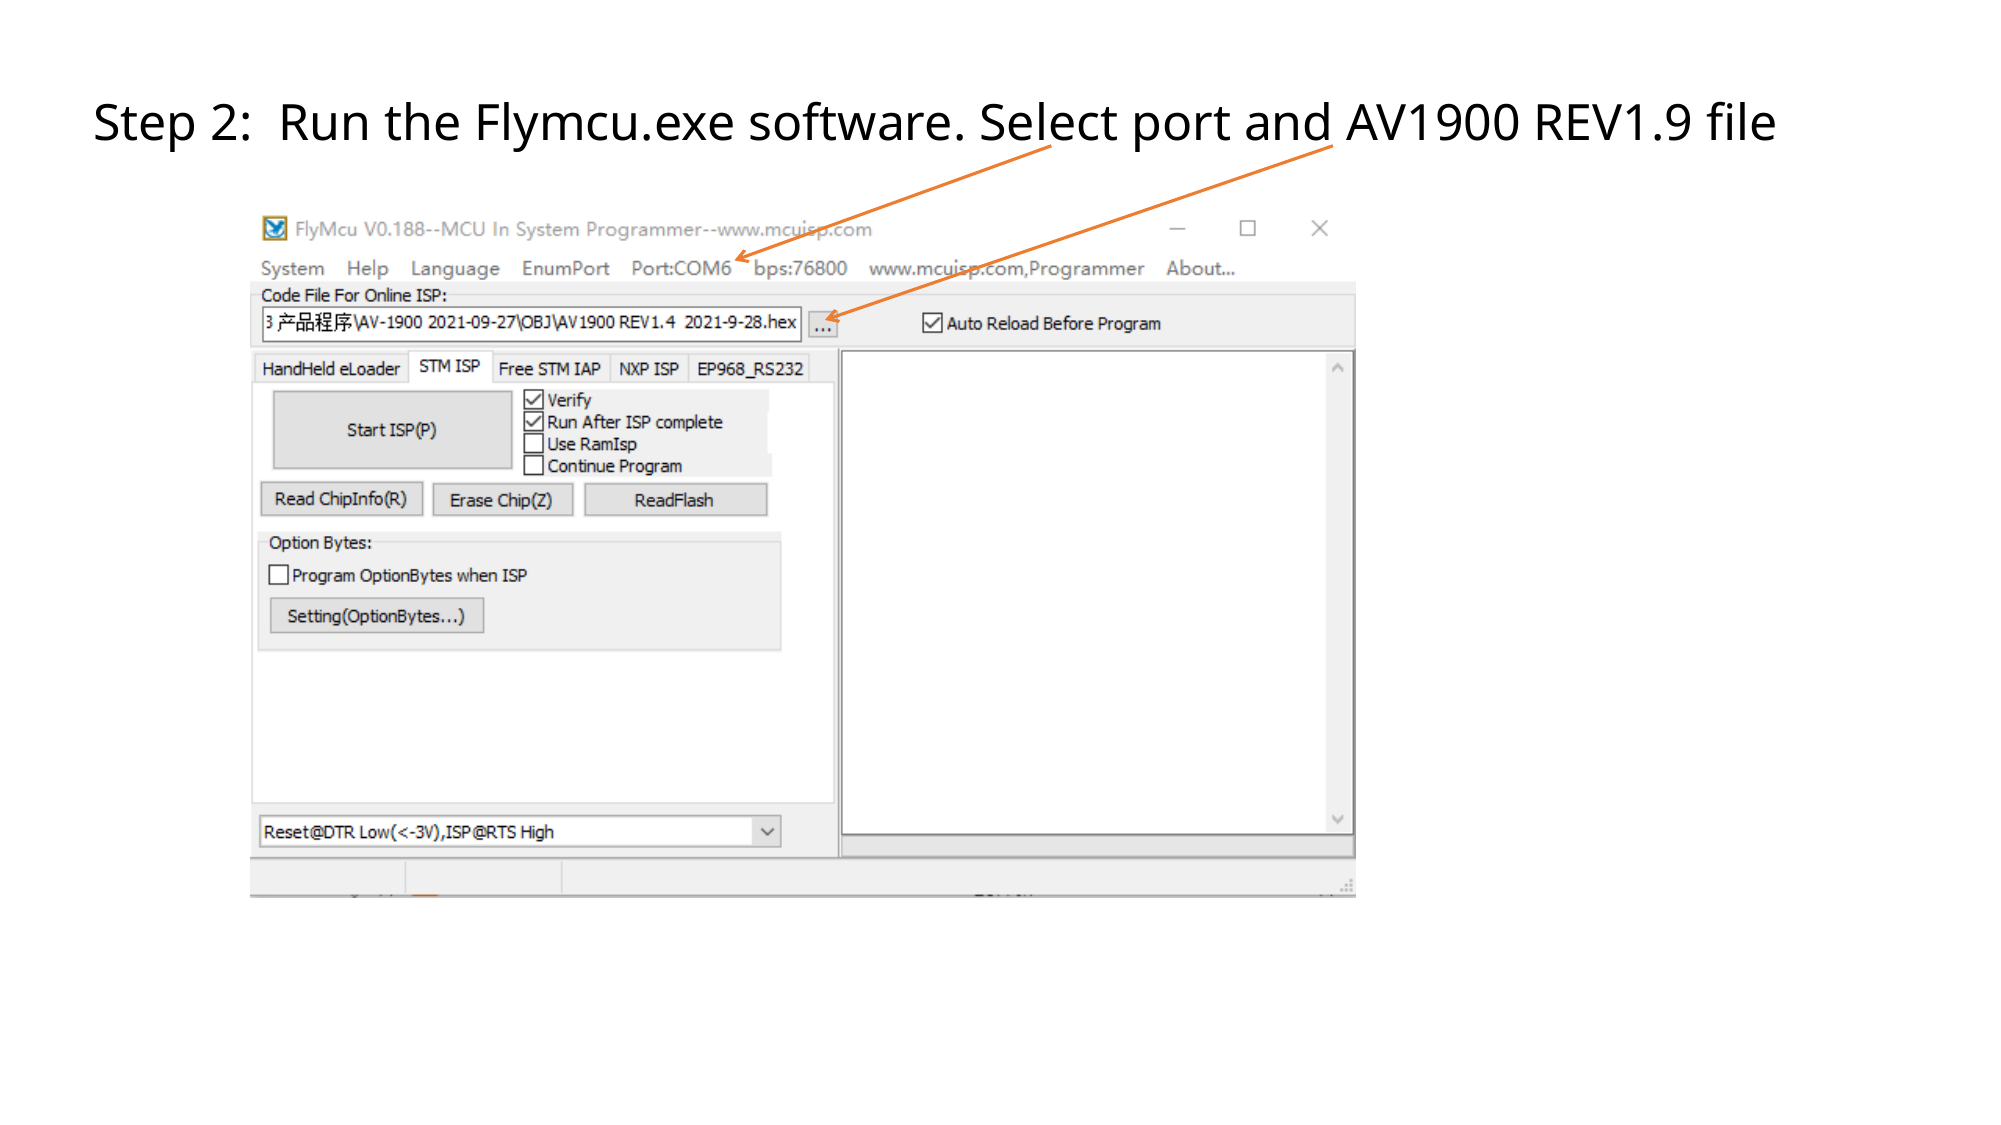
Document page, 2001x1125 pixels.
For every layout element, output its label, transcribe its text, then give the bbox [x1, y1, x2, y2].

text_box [734, 145, 824, 261]
picture [250, 208, 1356, 898]
subtitle Step 2: Run the Flymcu.exe software. Select port and AV1900 REV1.9 file [78, 89, 1922, 209]
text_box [824, 145, 1333, 320]
